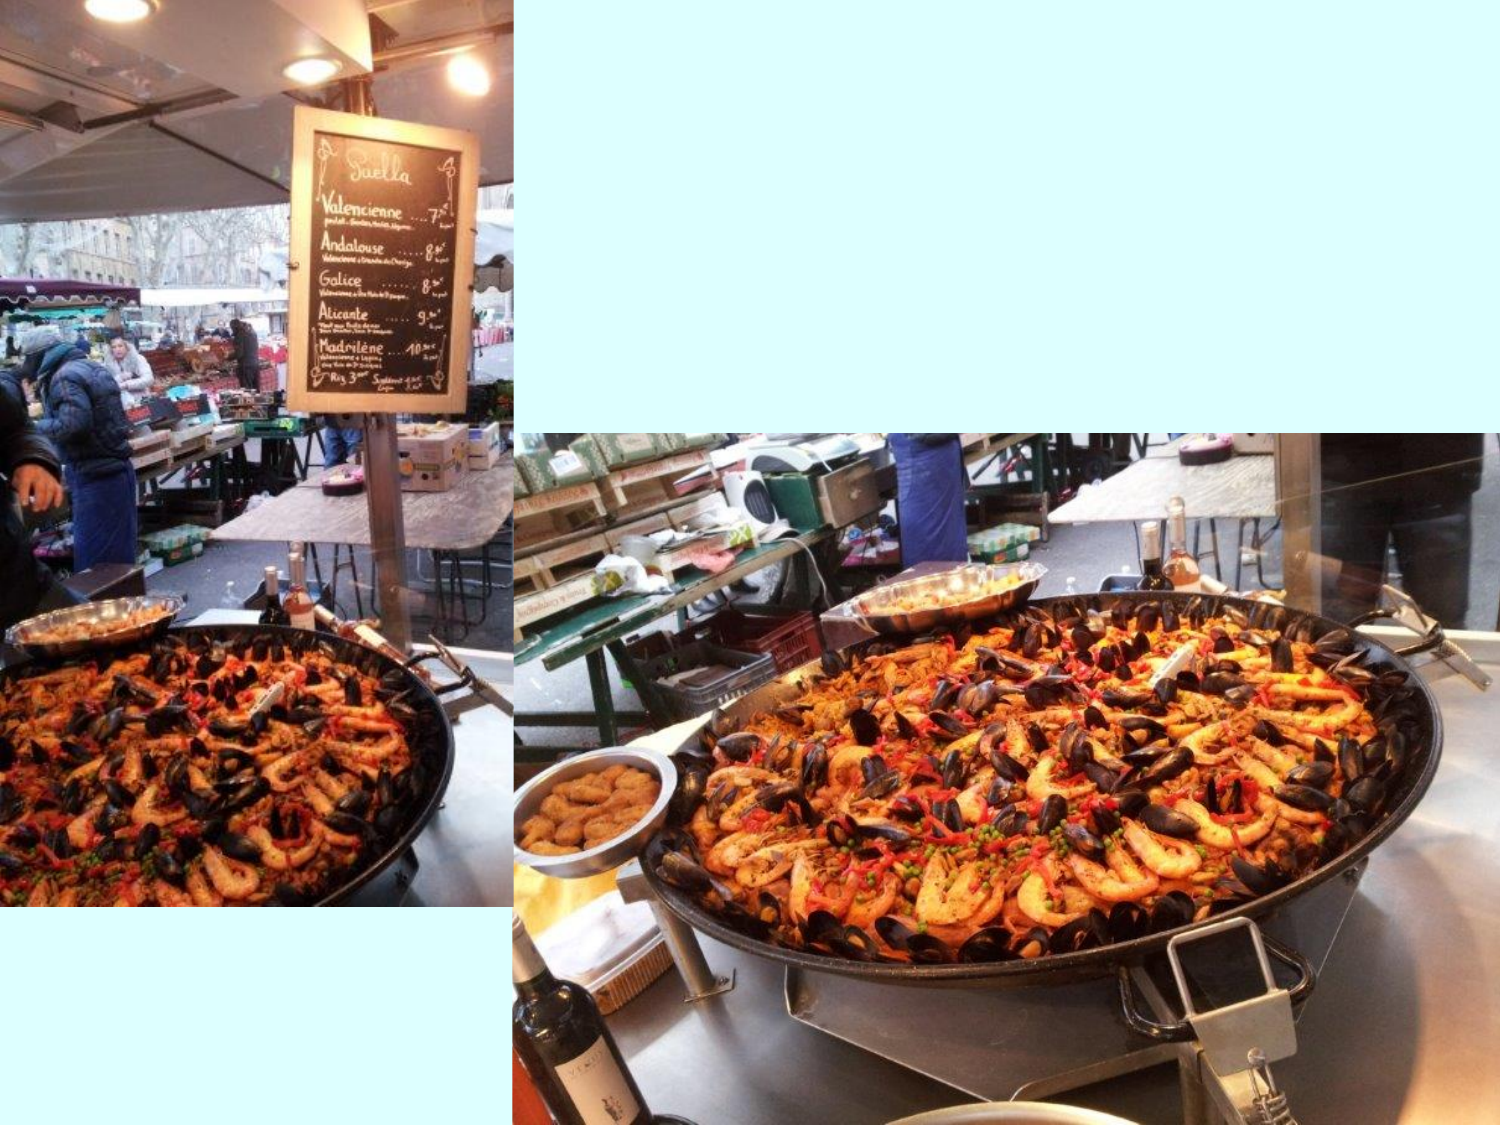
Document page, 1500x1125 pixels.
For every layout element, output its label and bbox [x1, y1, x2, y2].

list [512, 432, 1500, 1125]
picture [0, 0, 514, 908]
